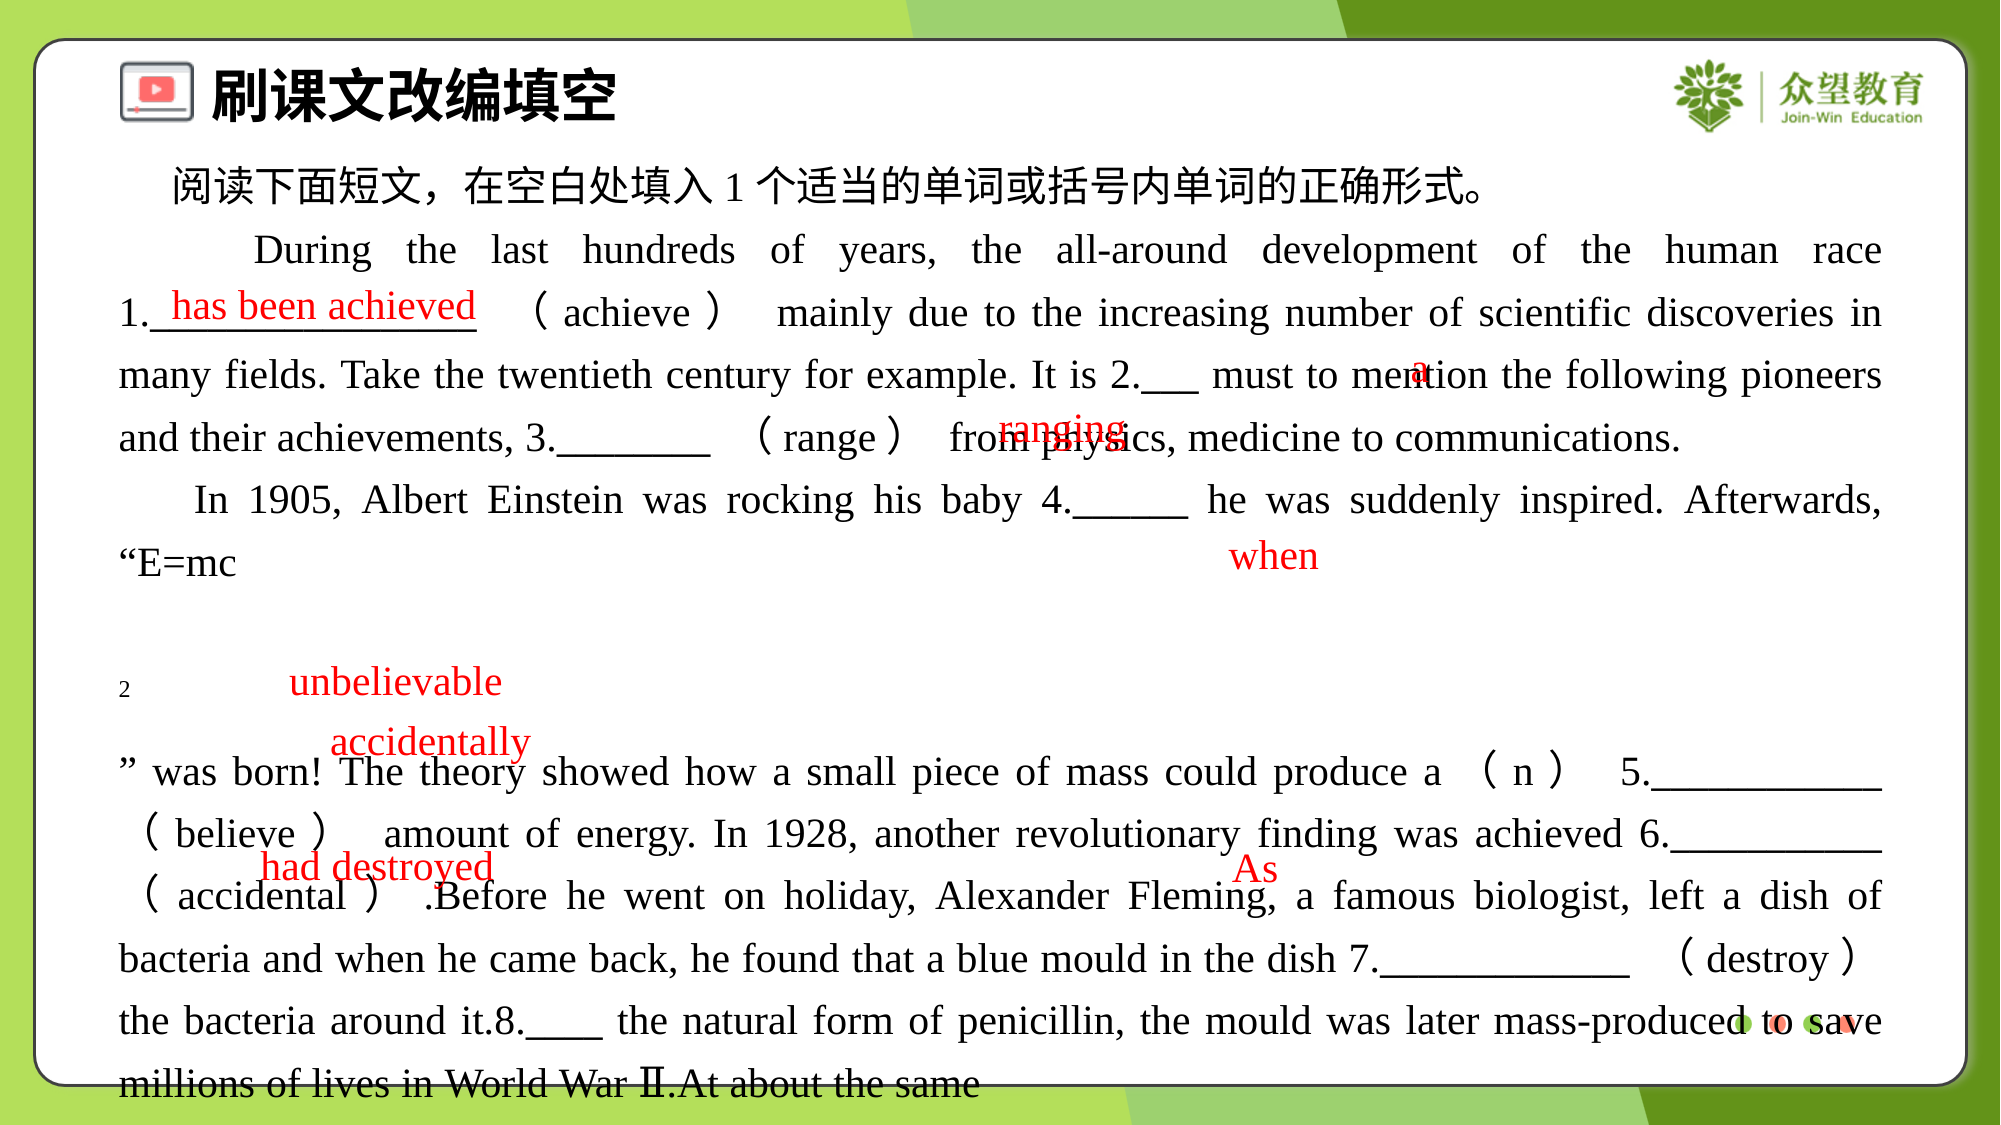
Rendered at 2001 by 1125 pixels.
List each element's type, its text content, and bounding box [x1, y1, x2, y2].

text_box 阅读下面短文，在空白处填入1个适当的单词或括号内单词的正确形式。 During the last hundreds of years, the all-around development of the human race 1._________________ （achieve） mainly due to the increasing number of scientific discoveries in many fields. Take the twentieth century for example. It is 2.___ must to mention the following pioneers and their achievements, 3.________ （range） from physics, medicine to communications. In 1905, Albert Einstein was rocking his baby 4.______ he was suddenly inspired. Afterwards, “E=mc<m> 2</m>” was born! The theory showed how a small piece of mass could produce a（n） 5.____________ （believe） amount of energy. In 1928, another revolutionary finding was achieved 6.___________ （accidental）.Before he went on holiday, Alexander Fleming, a famous biologist, left a dish of bacteria and when he came back, he found that a blue mould in the dish 7._____________ （destroy） the bacteria around it.8.____ the natural form of penicillin, the mould was later mass-produced to save millions of lives in World War Ⅱ.At about the same [118, 146, 1883, 954]
text_box As [1227, 828, 1283, 886]
picture [0, 0, 2000, 1125]
text_box had destroyed [251, 826, 504, 884]
text_box ranging [994, 388, 1131, 447]
text_box unbelievable [285, 640, 507, 699]
text_box has been achieved [157, 265, 491, 323]
text_box when [1224, 515, 1324, 574]
text_box a [1405, 328, 1434, 386]
text_box accidentally [325, 701, 536, 759]
